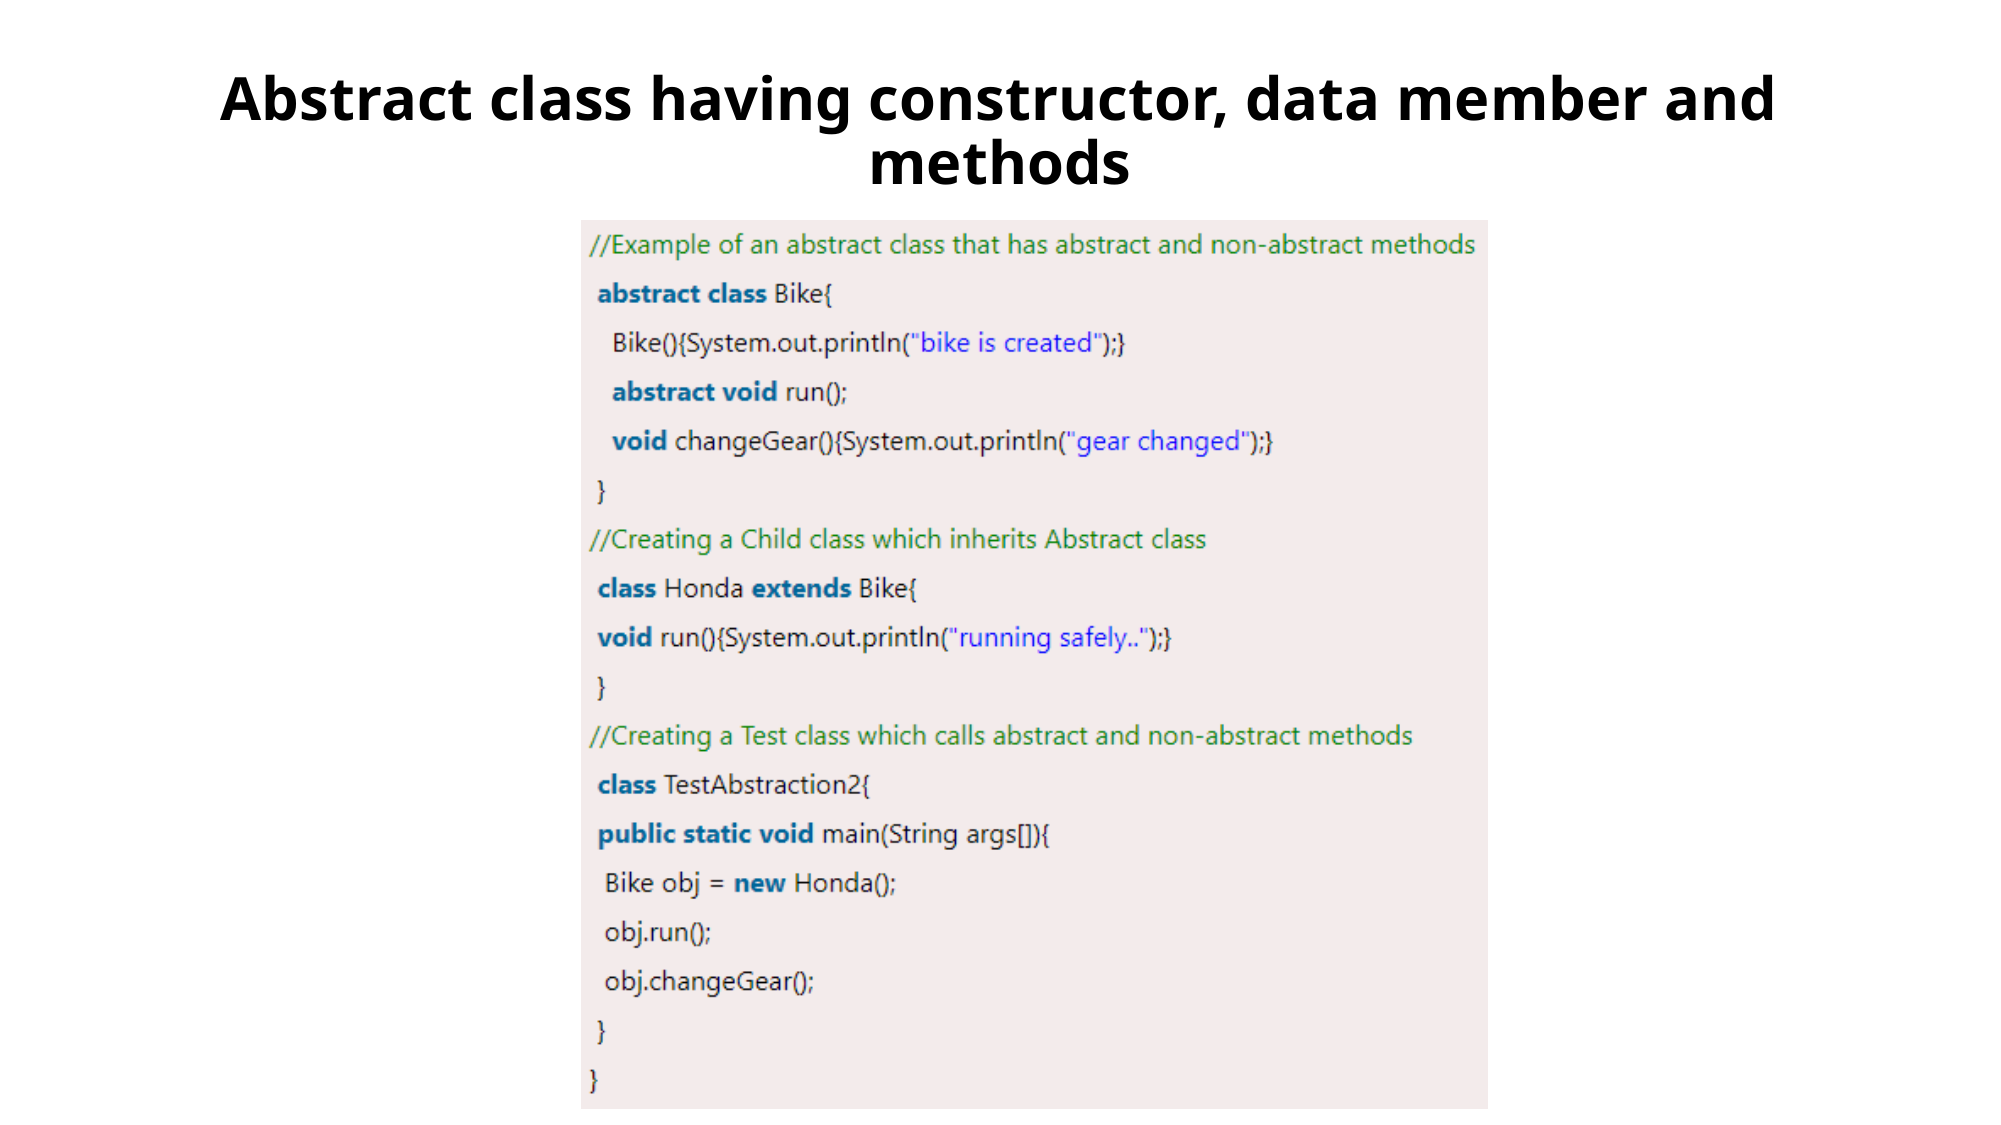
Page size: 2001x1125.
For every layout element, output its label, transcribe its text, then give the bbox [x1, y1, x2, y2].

title Abstract class having constructor, data member and methods [137, 59, 1863, 278]
picture [581, 220, 1488, 1109]
